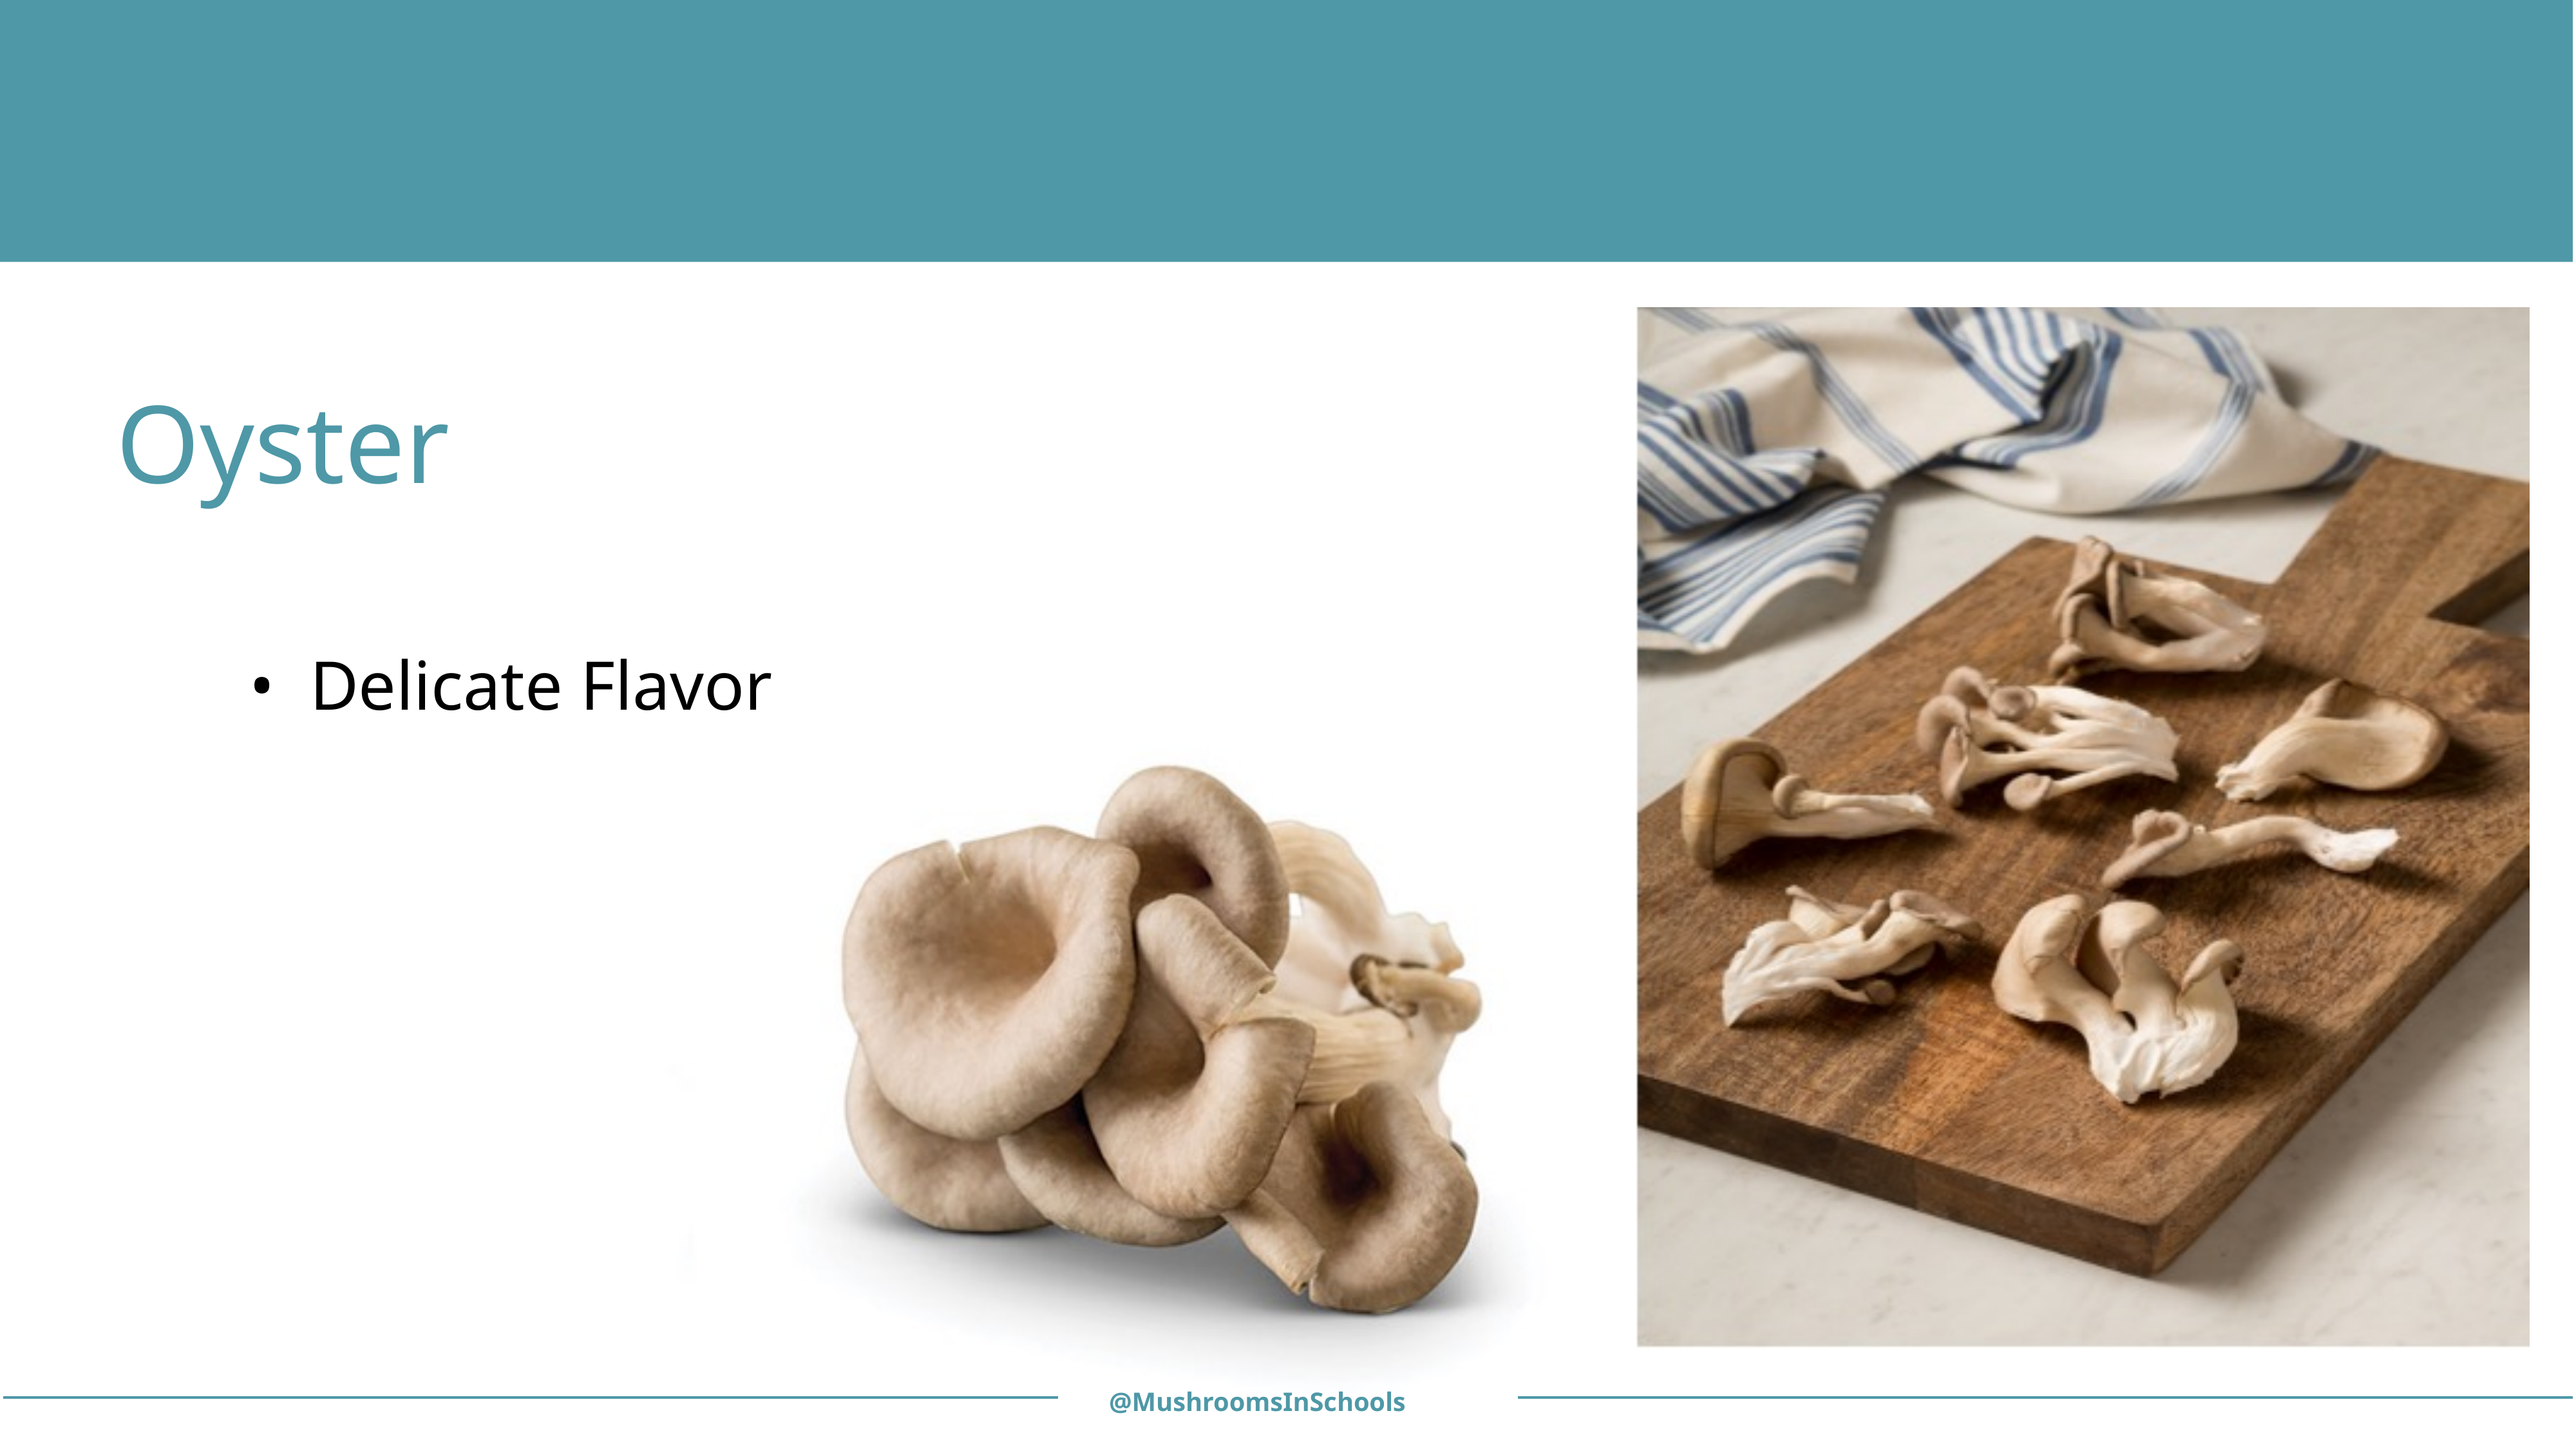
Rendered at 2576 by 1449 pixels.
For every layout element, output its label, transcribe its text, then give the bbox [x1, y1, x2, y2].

text_box • Delicate Flavor [244, 597, 779, 729]
text_box [0, 0, 2573, 262]
picture [598, 307, 2530, 1393]
text_box Oyster [110, 370, 460, 510]
text_box @MushroomsInSchools [1103, 1393, 1473, 1423]
